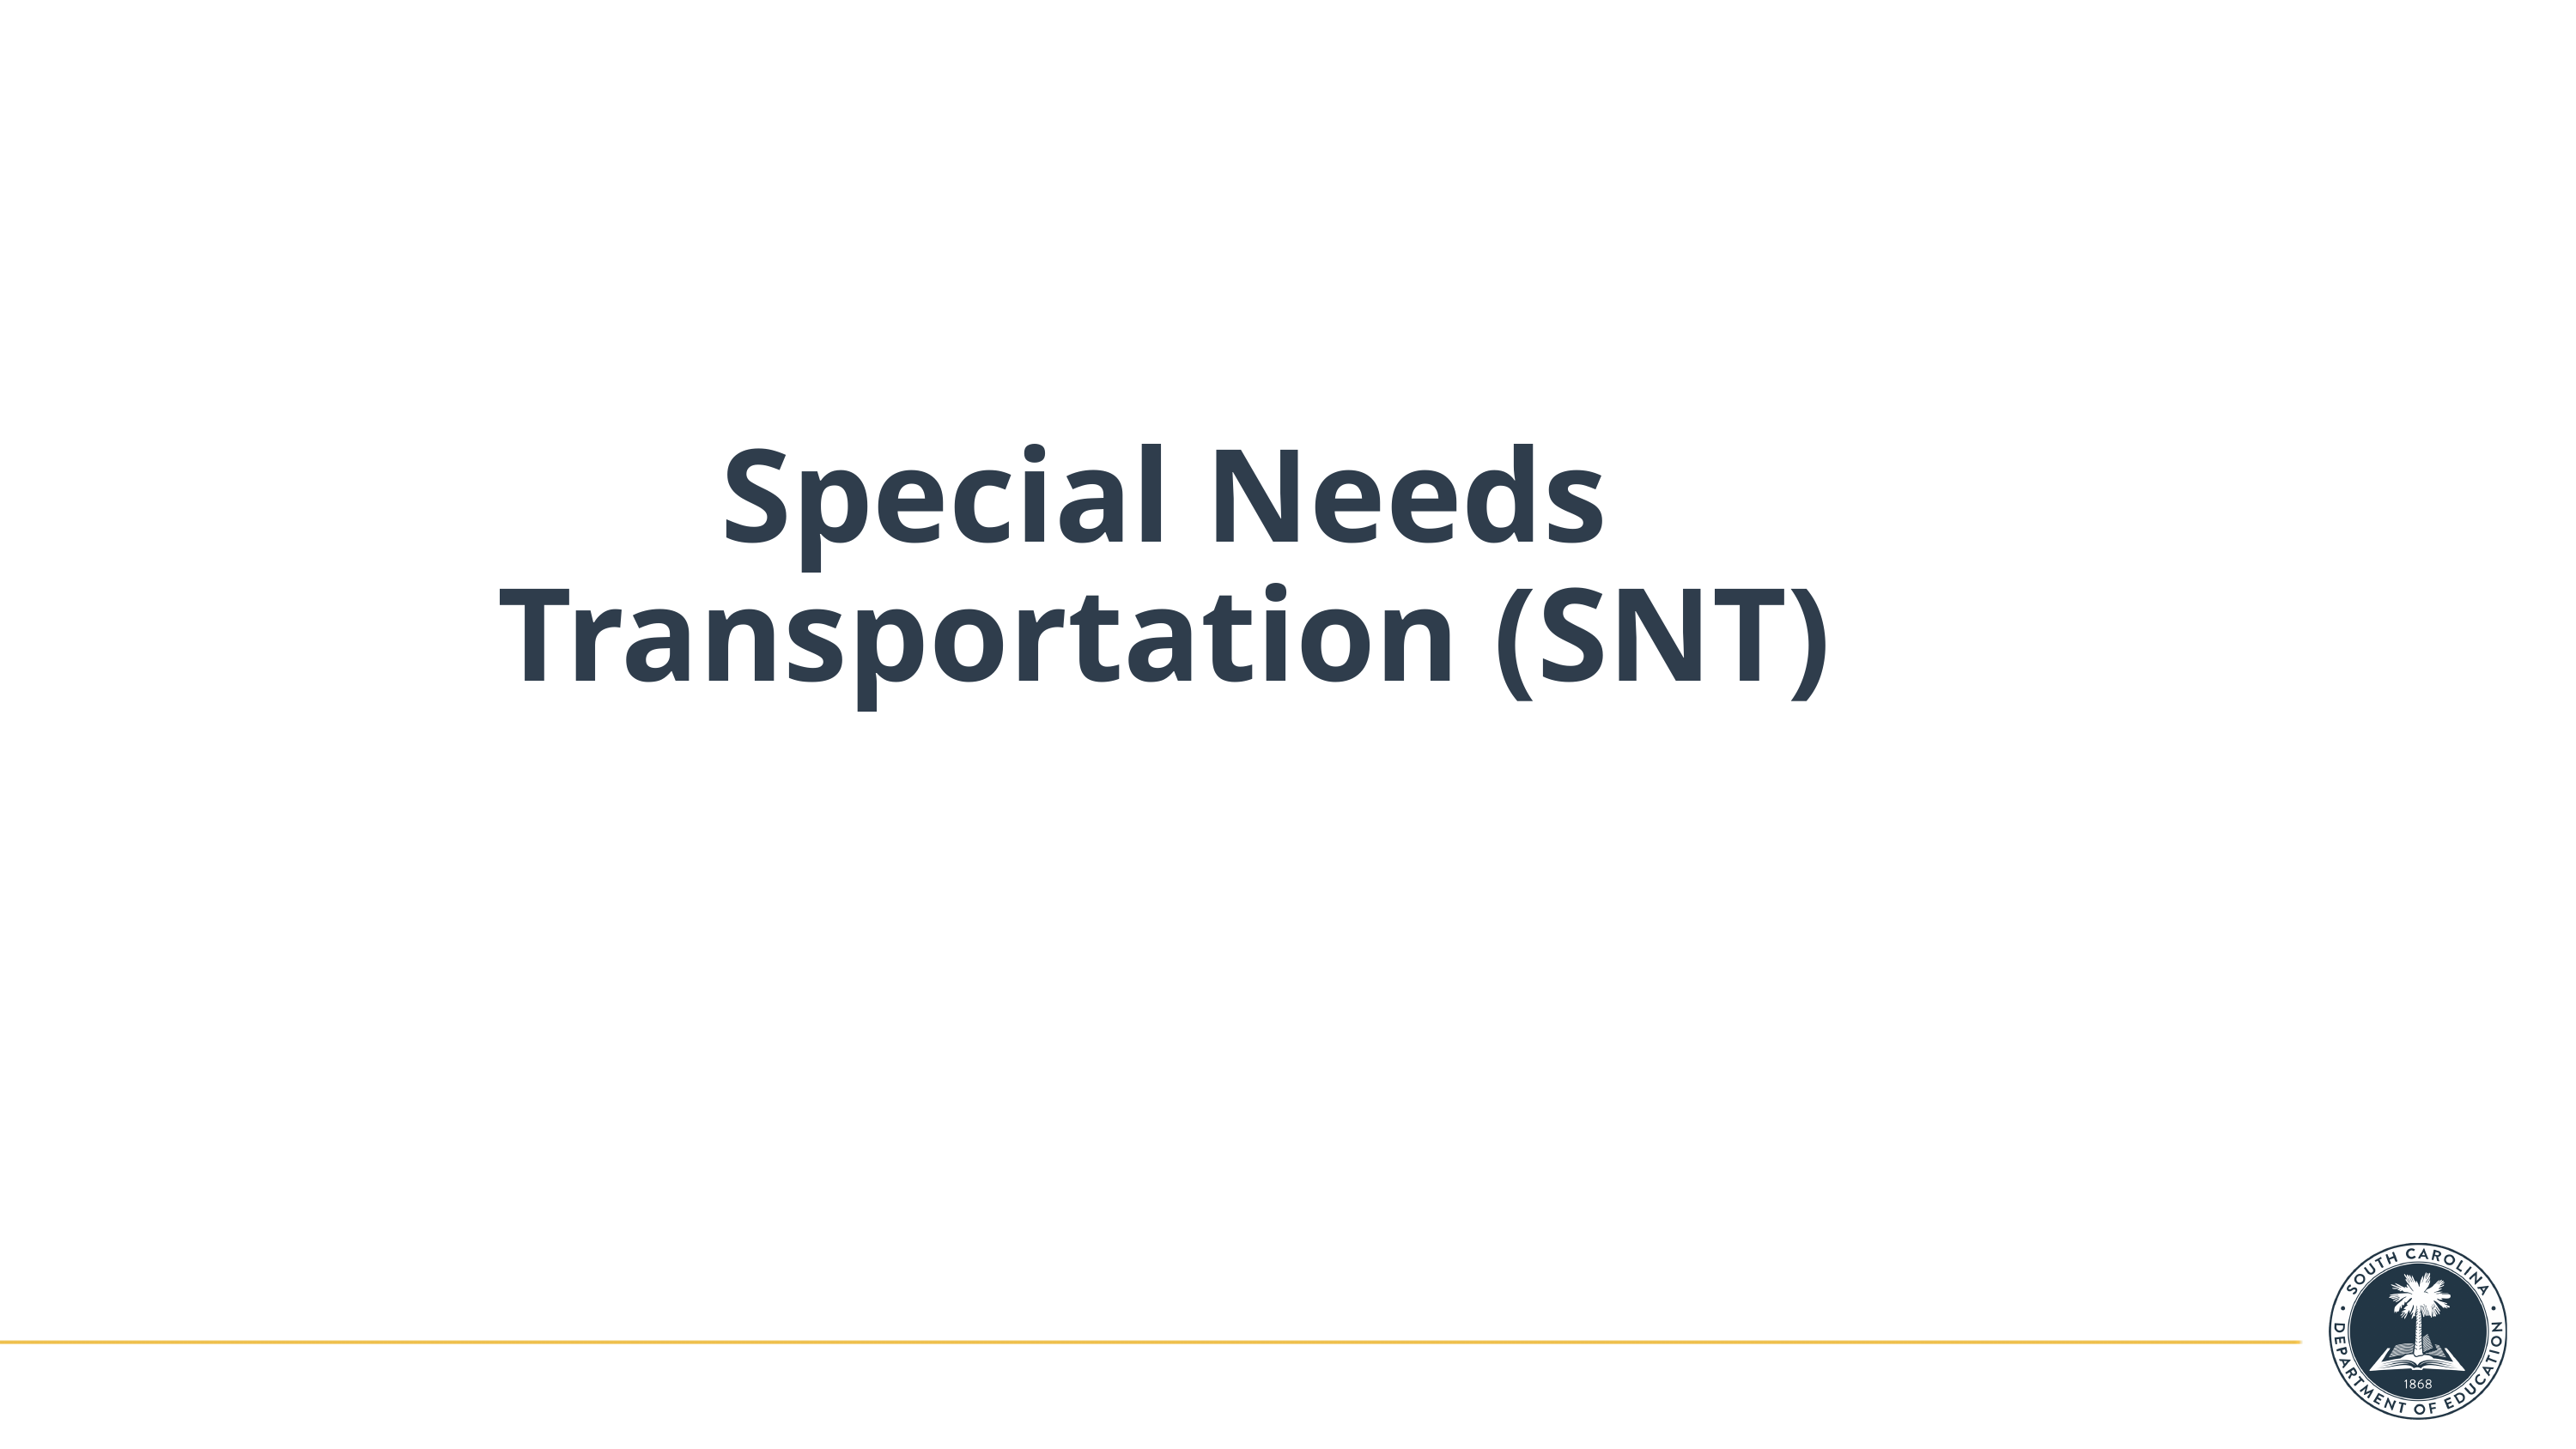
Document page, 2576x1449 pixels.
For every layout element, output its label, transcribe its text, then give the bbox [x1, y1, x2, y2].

title Special Needs Transportation (SNT) [332, 256, 1996, 993]
picture [2329, 1243, 2507, 1420]
